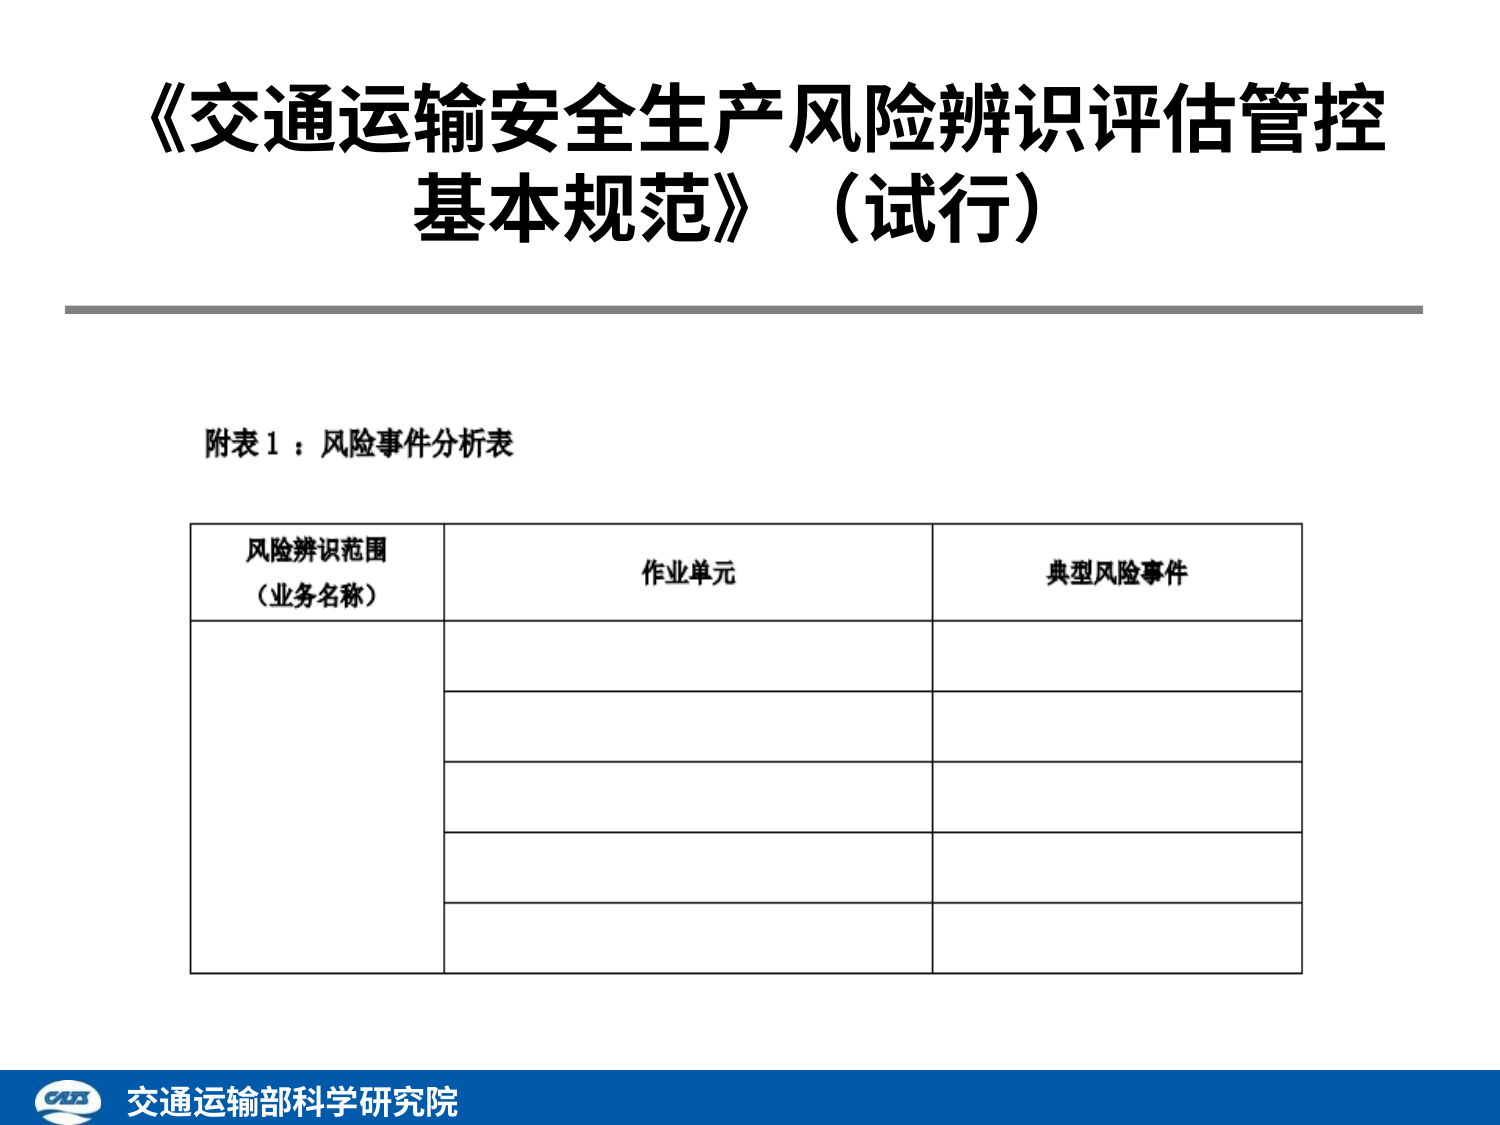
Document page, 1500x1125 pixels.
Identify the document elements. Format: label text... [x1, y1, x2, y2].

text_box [164, 400, 1336, 987]
text_box 《交通运输安全生产风险辨识评估管控基本规范》（试行） [70, 64, 1430, 260]
picture [0, 1070, 1500, 1125]
